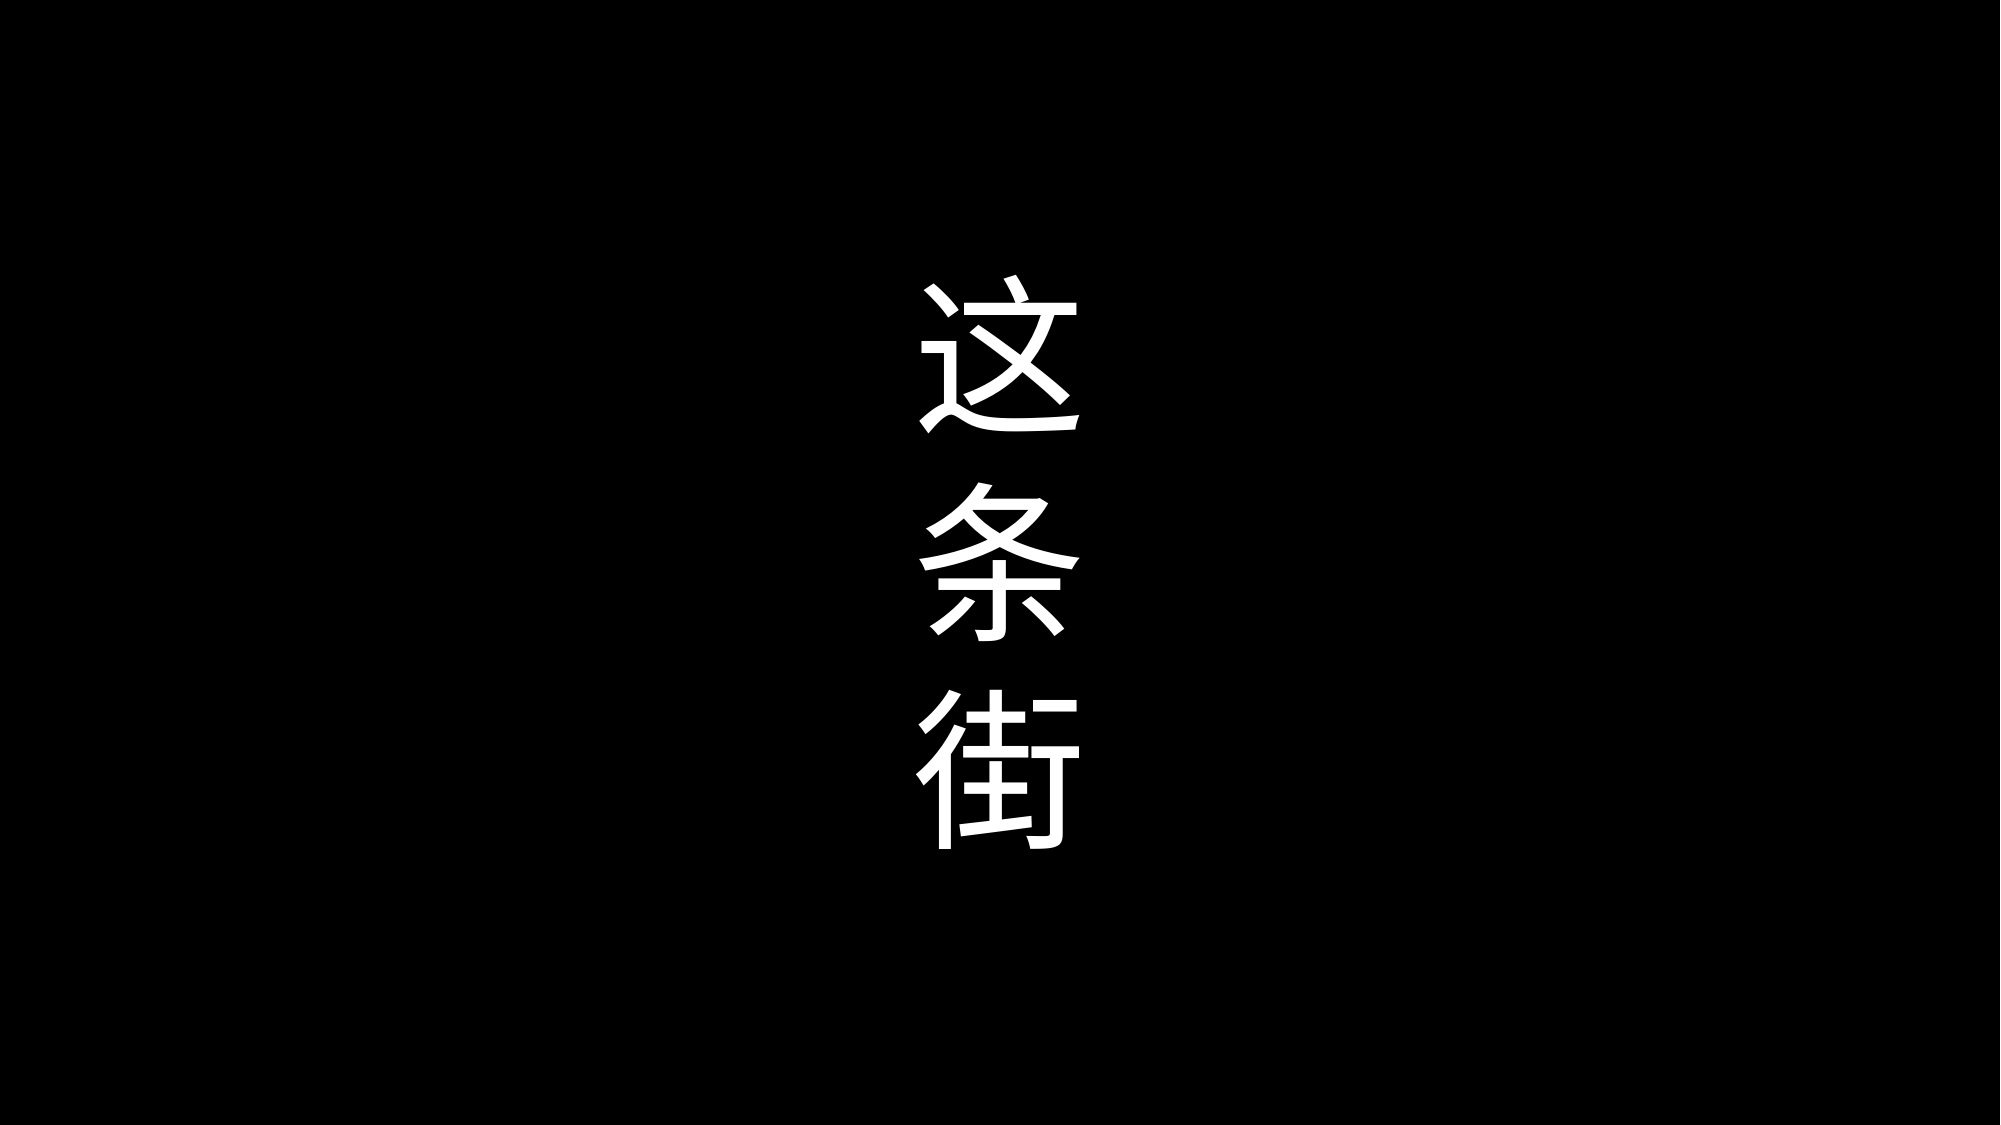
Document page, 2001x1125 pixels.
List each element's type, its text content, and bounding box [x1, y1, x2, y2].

text_box 这条街 [860, 240, 1140, 878]
